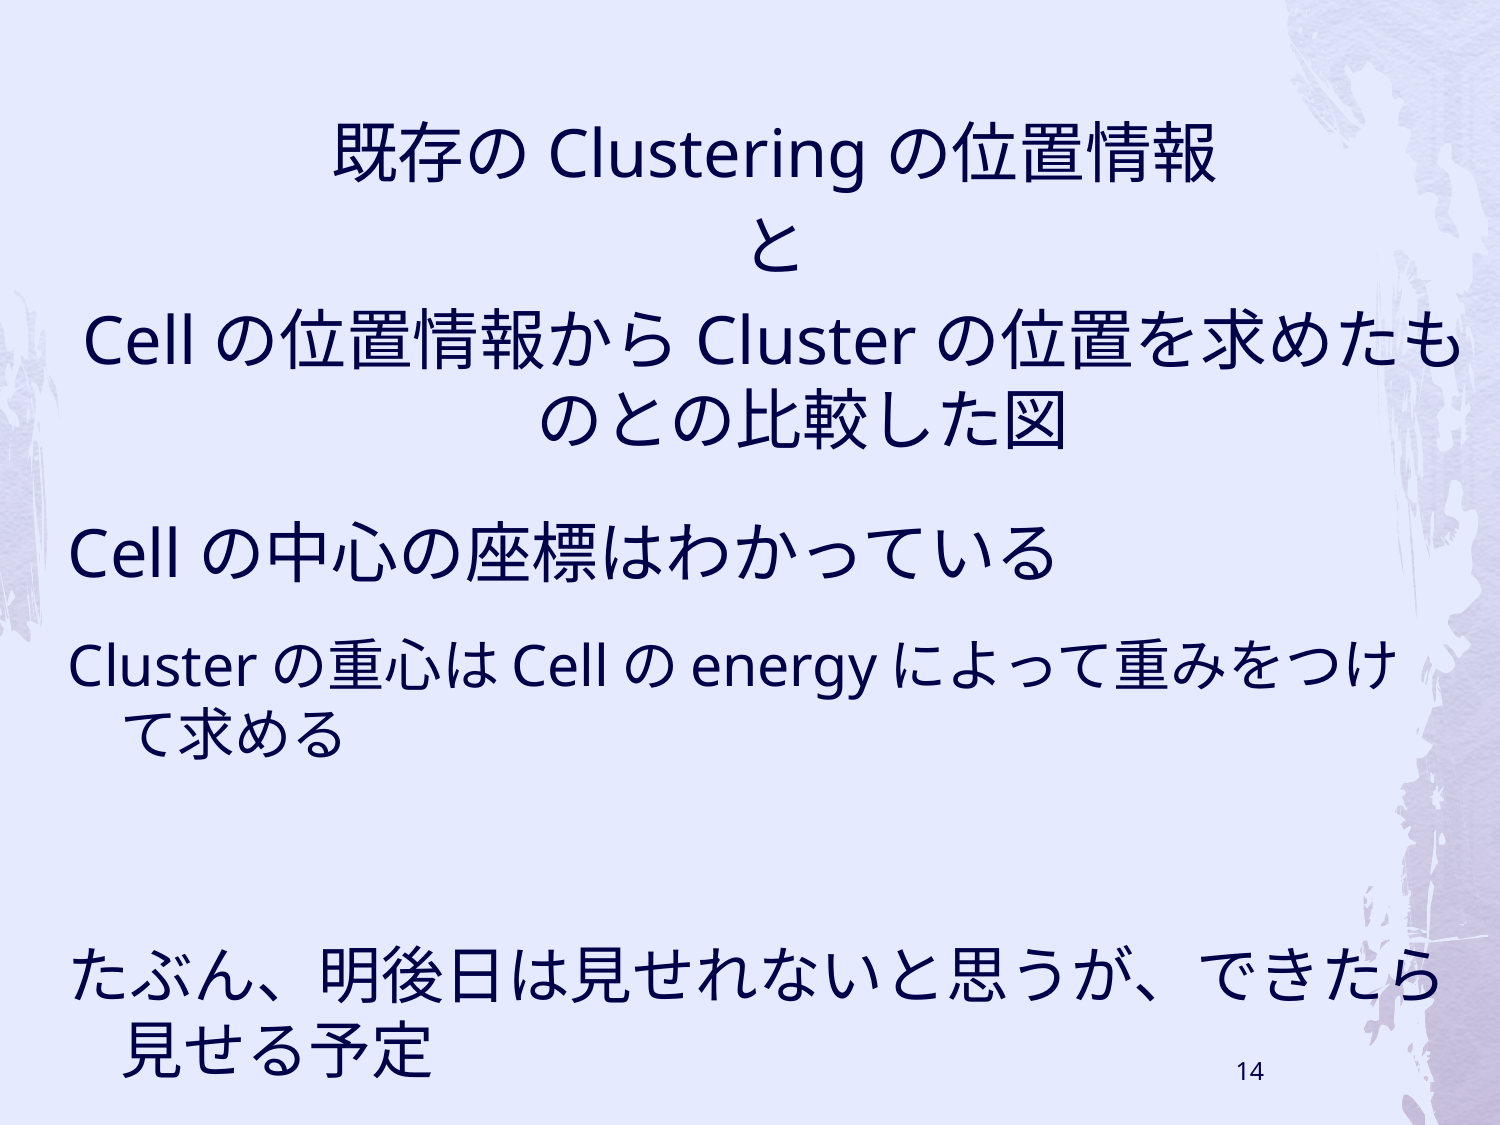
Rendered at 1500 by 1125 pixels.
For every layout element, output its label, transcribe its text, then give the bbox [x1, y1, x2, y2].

text_box 既存のClusteringの位置情報 と Cellの位置情報からClusterの位置を求めたものとの比較した図 [54, 103, 1496, 493]
text_box Clusterの重心はCellのenergyによって重みをつけて求める [53, 621, 1471, 775]
list たぶん、明後日は見せれないと思うが、できたら見せる予定 [53, 928, 1471, 1094]
text_box Cellの中心の座標はわかっている [53, 503, 1471, 610]
slide_number 14 [1074, 1042, 1425, 1103]
